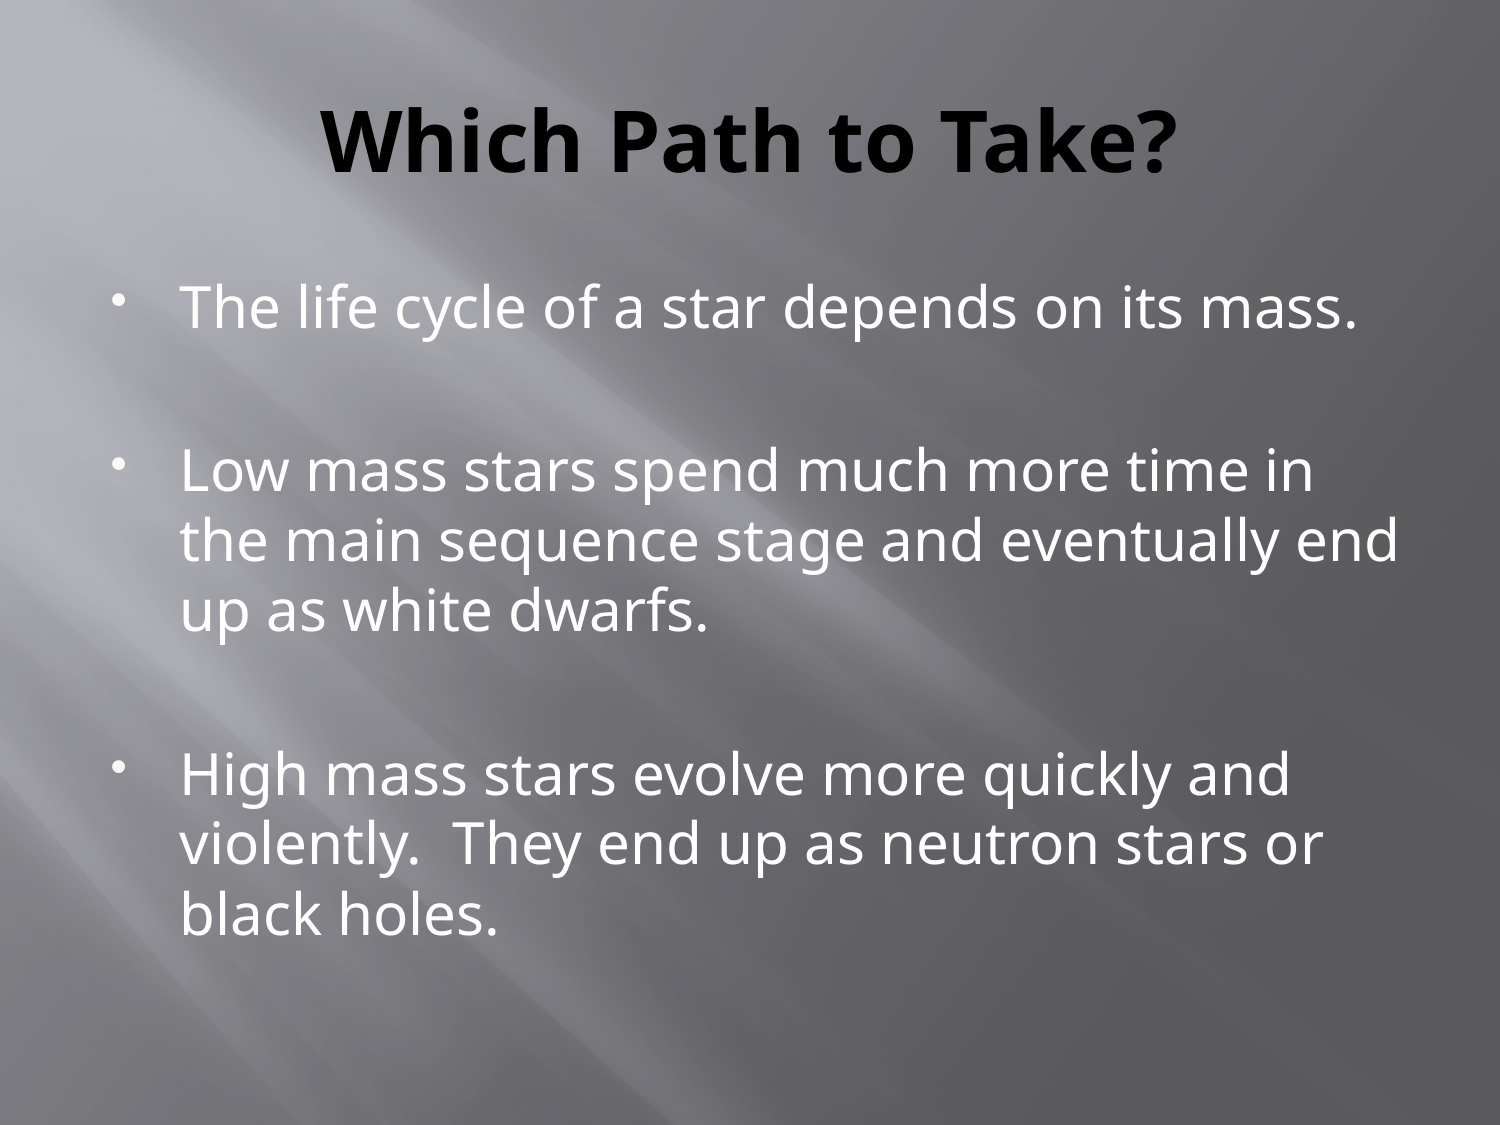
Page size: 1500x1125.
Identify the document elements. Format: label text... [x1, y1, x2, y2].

list The life cycle of a star depends on its mass. Low mass stars spend much more time in the main sequence stage and eventually end up as white dwarfs. High mass stars evolve more quickly and violently. They end up as neutron stars or black holes. [74, 262, 1426, 1036]
title Which Path to Take? [75, 45, 1425, 233]
